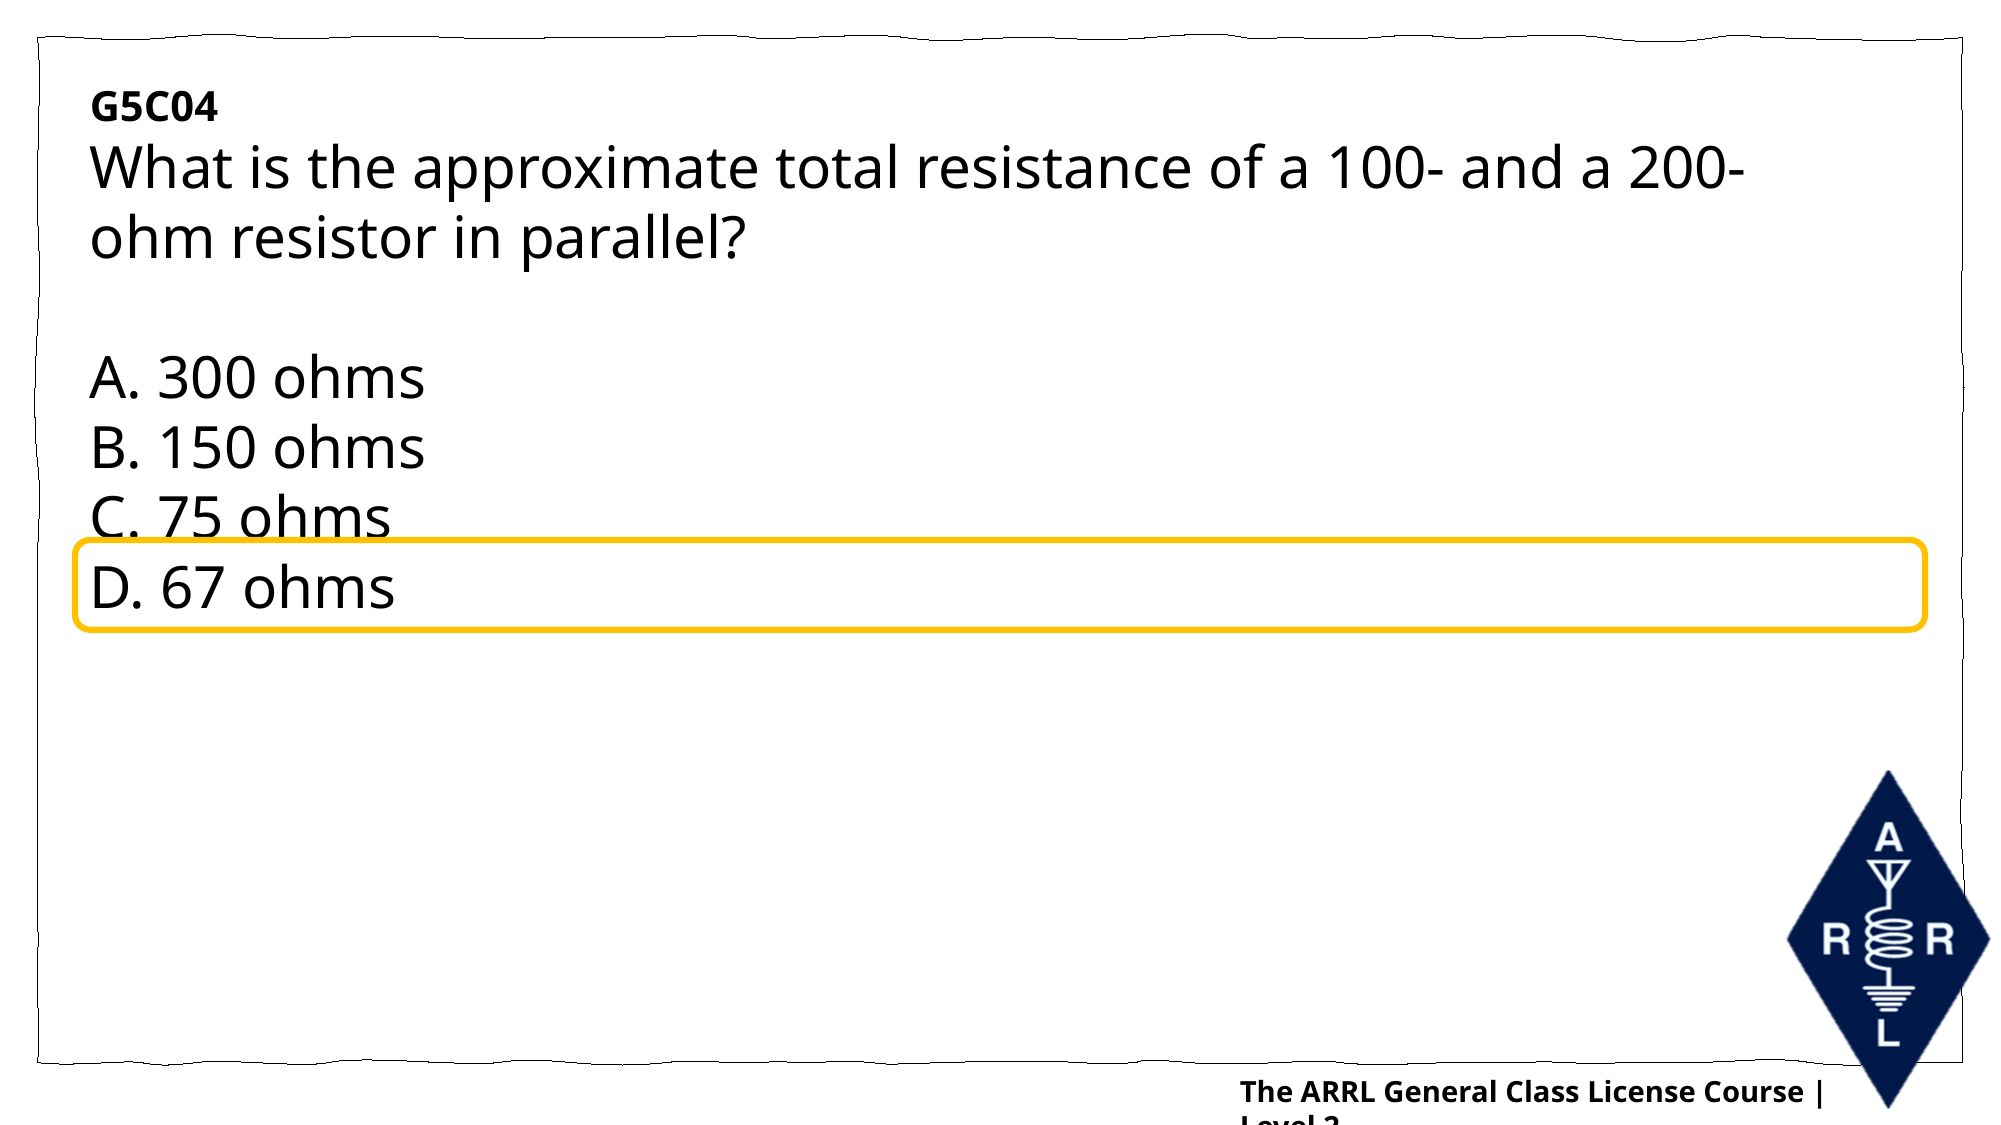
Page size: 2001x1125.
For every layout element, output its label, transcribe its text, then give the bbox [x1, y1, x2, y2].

text_box [73, 538, 1927, 631]
picture [1773, 752, 1999, 1125]
text_box G5C04 What is the approximate total resistance of a 100- and a 200-ohm resistor in parallel? A. 300 ohms B. 150 ohms C. 75 ohms D. 67 ohms [75, 72, 1850, 547]
